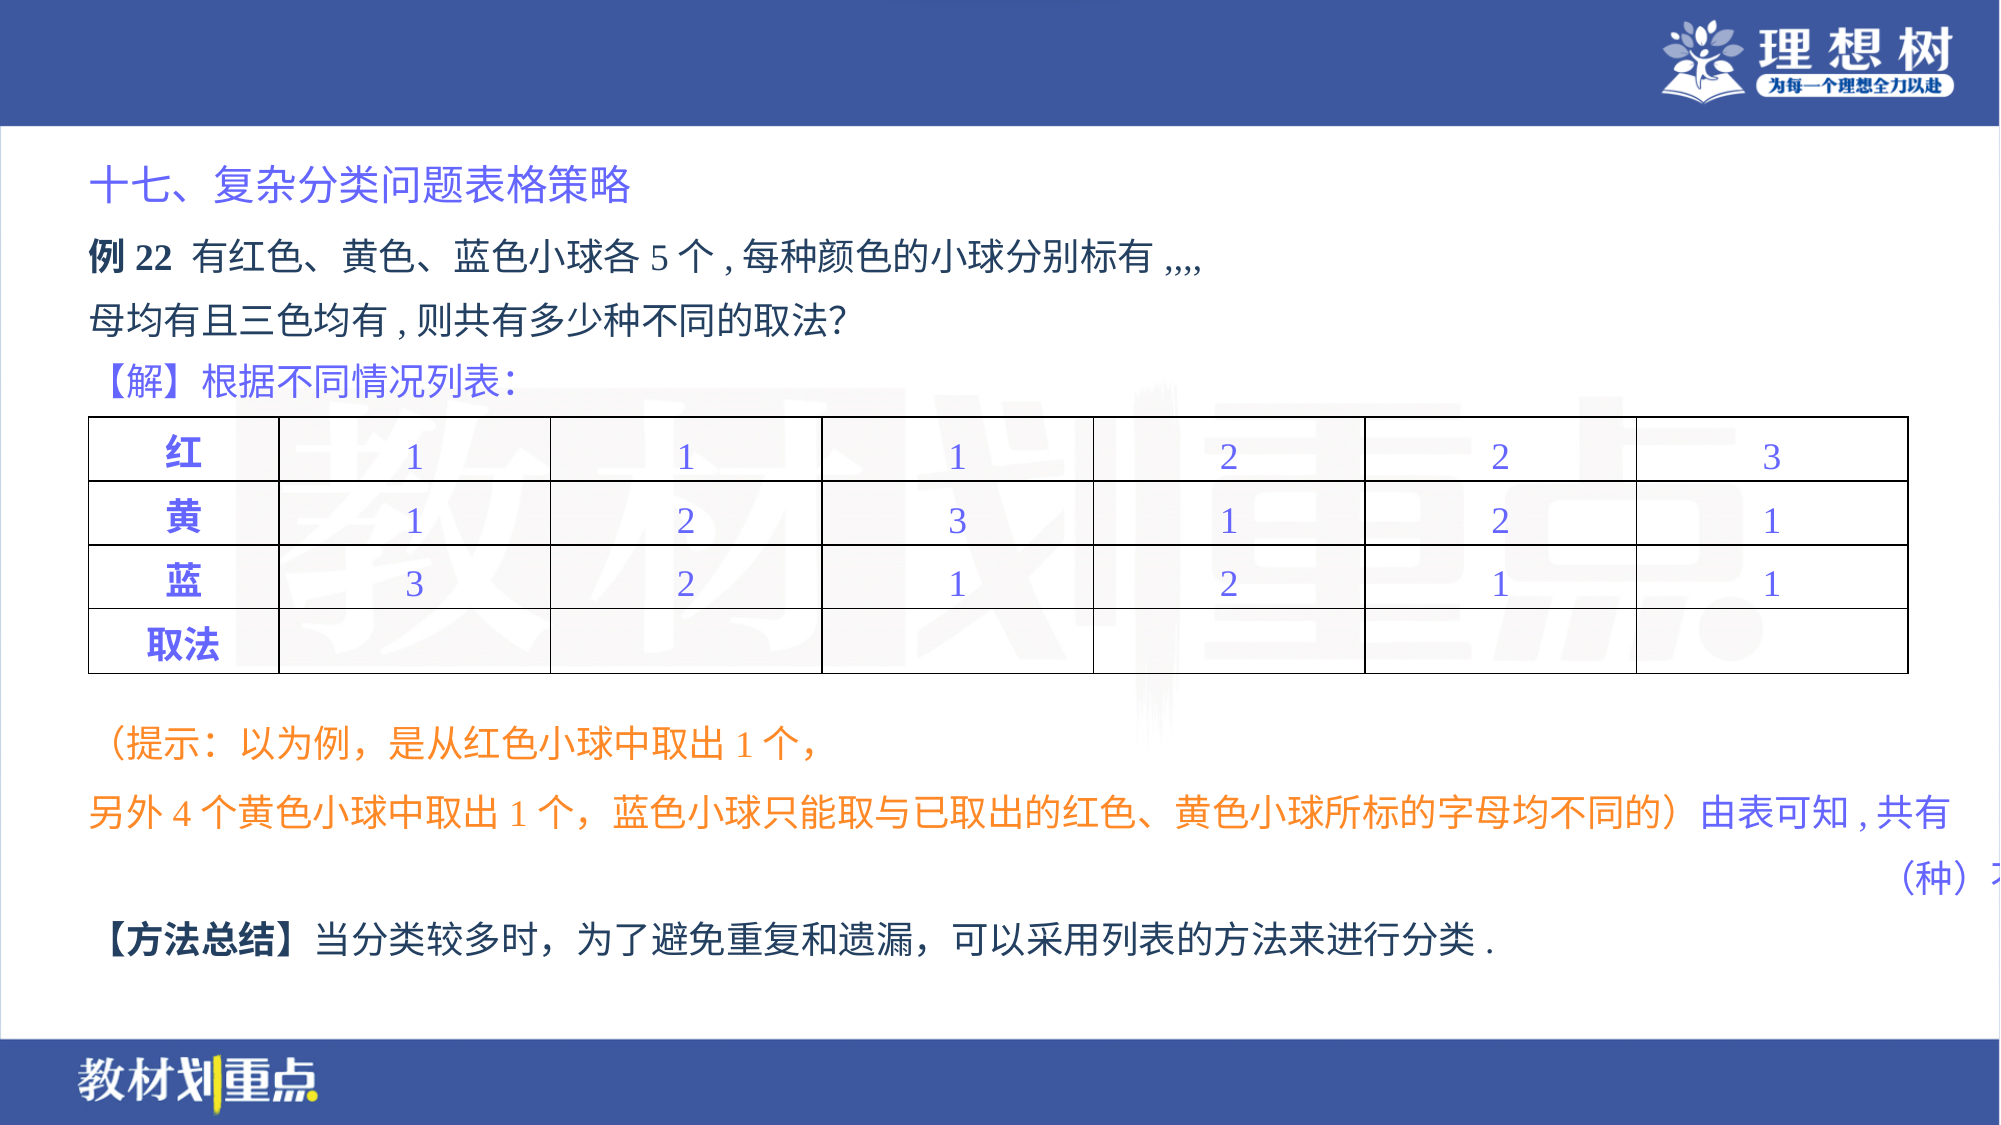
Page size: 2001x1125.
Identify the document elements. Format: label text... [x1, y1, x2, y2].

text_box 【解】根据不同情况列表： [88, 336, 1911, 397]
picture [0, 0, 2000, 1125]
text_box 【方法总结】当分类较多时，为了避免重复和遗漏，可以采用列表的方法来进行分类. [88, 893, 1911, 954]
text_box 十七、复杂分类问题表格策略 [88, 135, 1911, 270]
